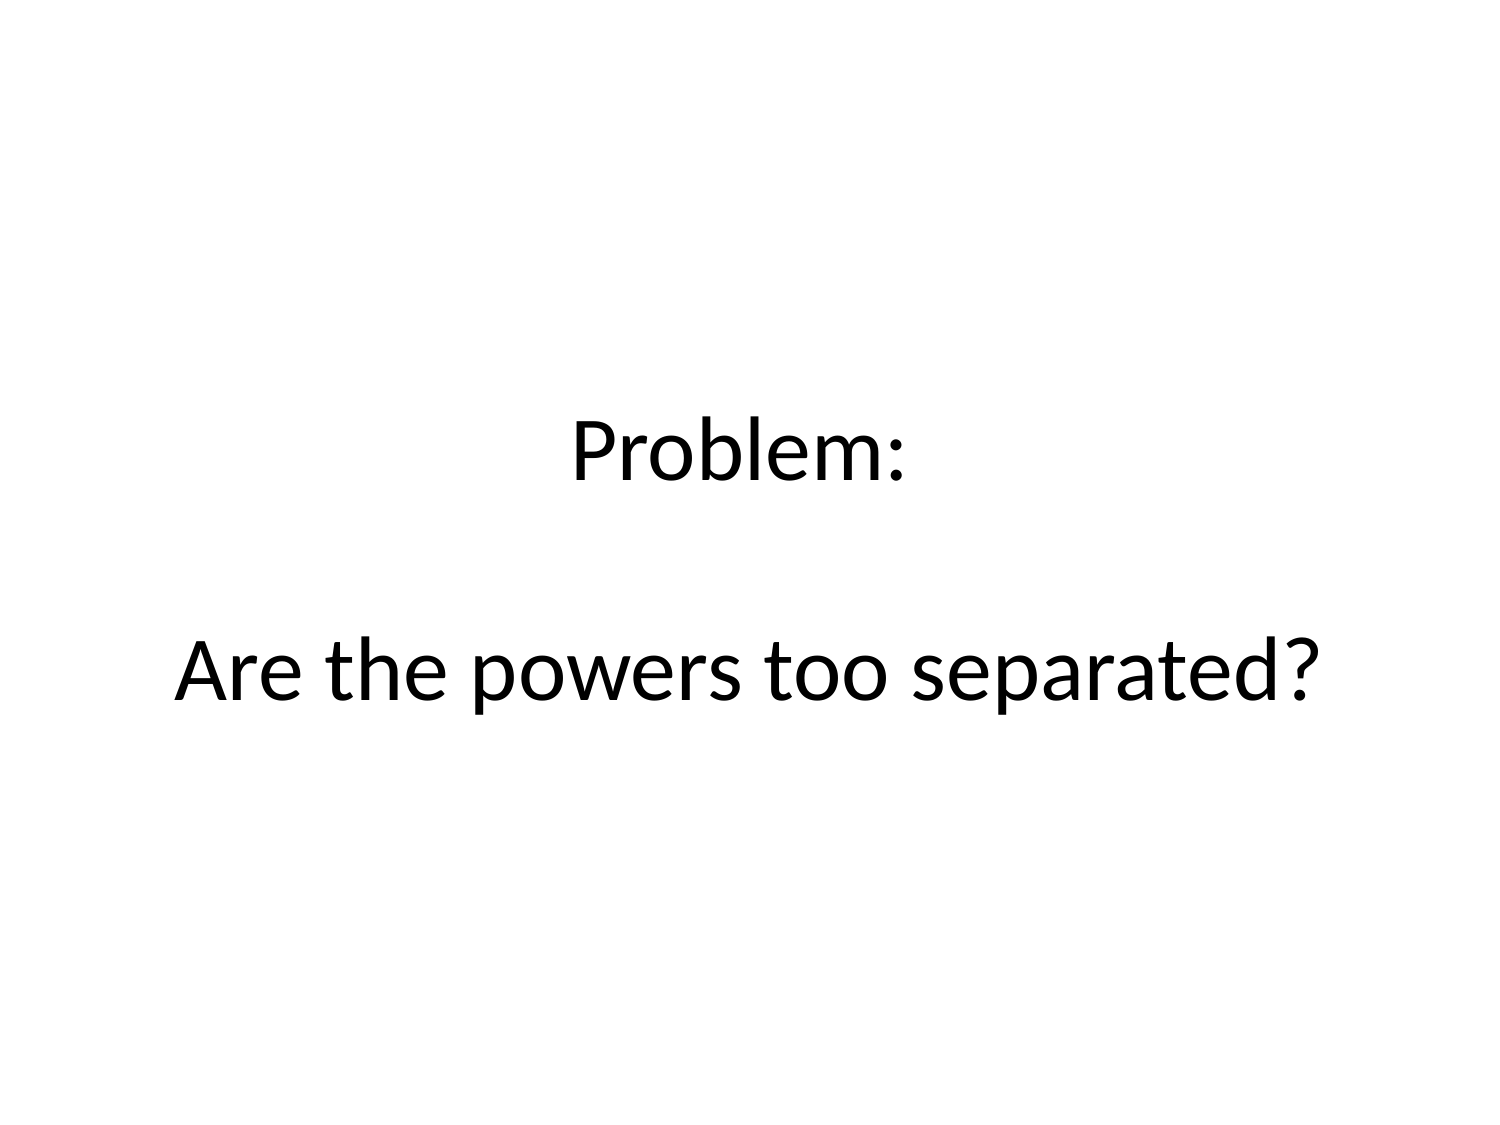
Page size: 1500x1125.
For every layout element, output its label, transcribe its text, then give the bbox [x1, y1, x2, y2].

title Problem: Are the powers too separated? [74, 44, 1426, 1063]
